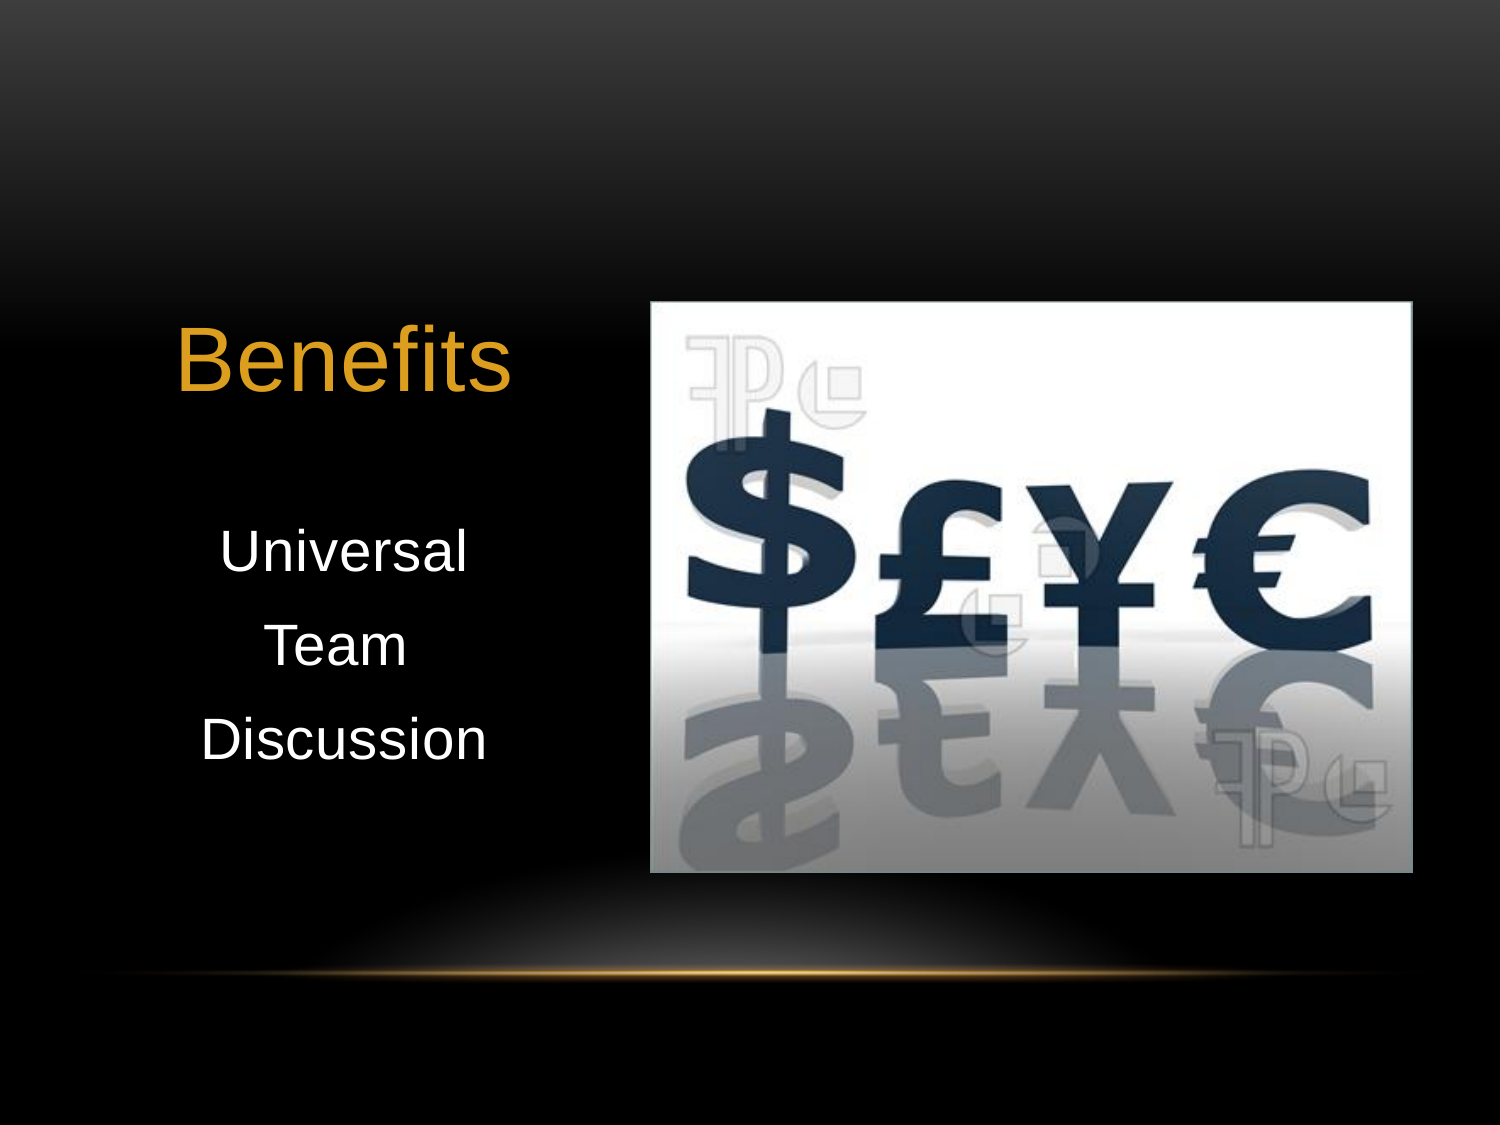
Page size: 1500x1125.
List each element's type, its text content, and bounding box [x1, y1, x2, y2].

title Benefits [100, 237, 588, 417]
picture [0, 0, 1500, 1125]
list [649, 301, 1413, 874]
list Universal Team Discussion [100, 417, 588, 938]
